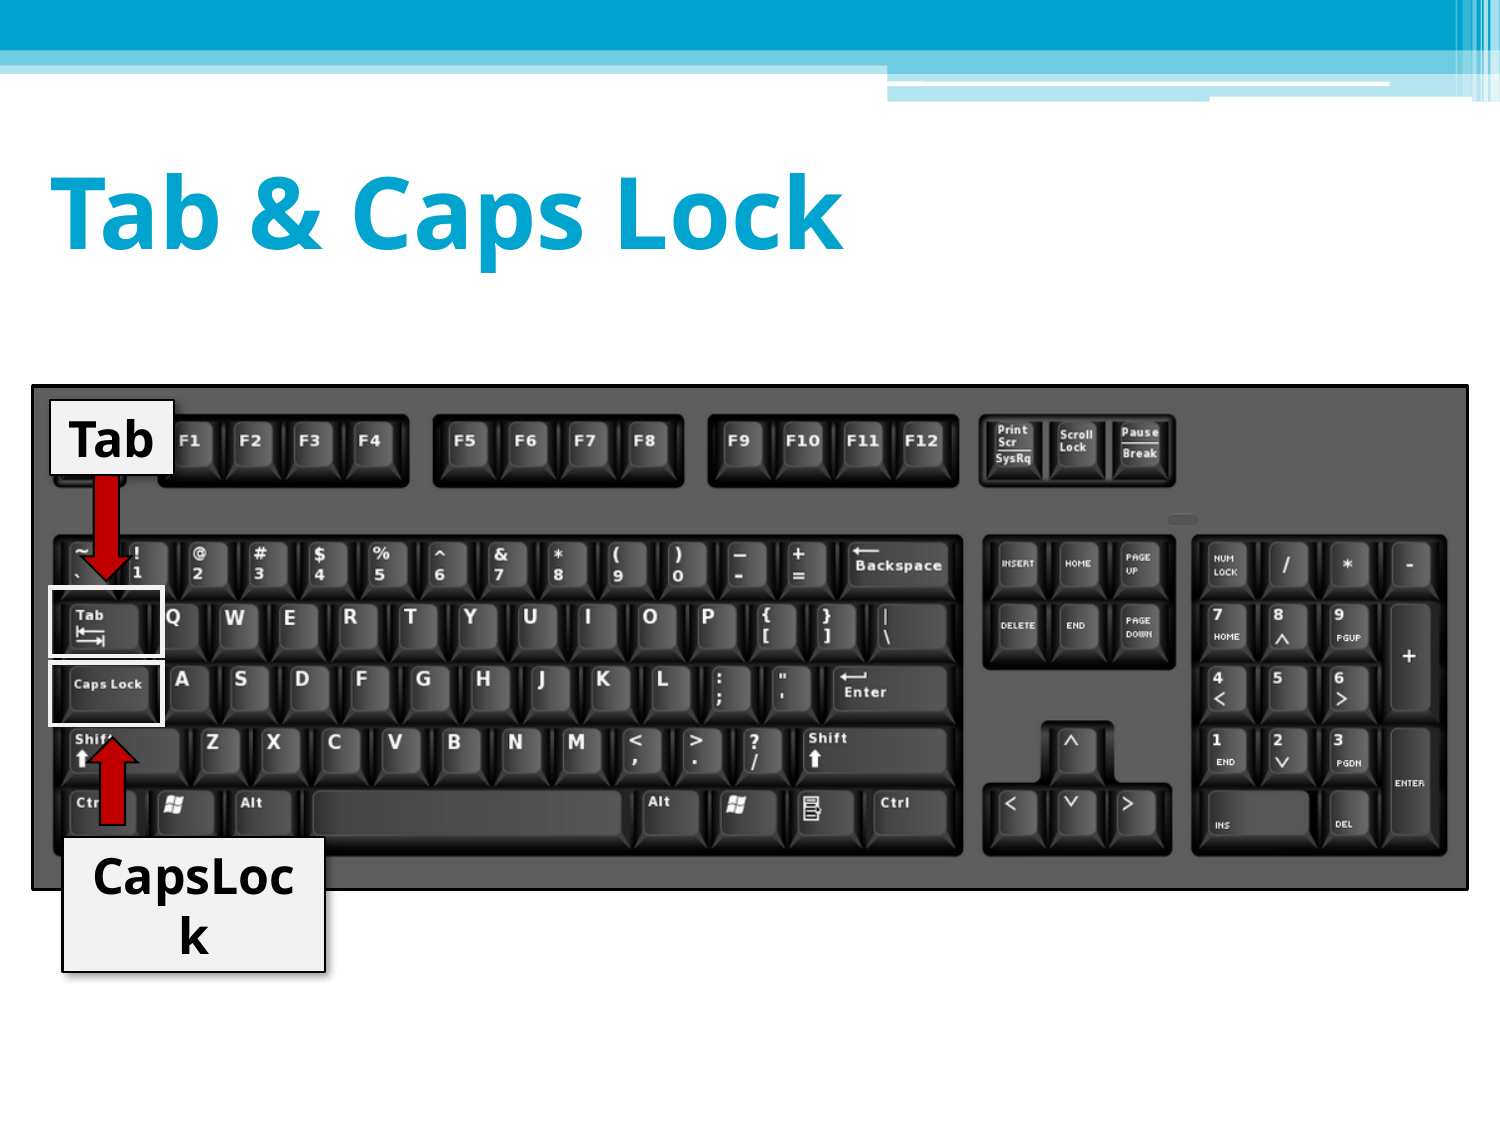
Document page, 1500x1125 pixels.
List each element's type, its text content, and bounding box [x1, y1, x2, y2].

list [34, 387, 1466, 888]
text_box CapsLock [62, 888, 325, 973]
title Tab & Caps Lock [34, 121, 1385, 297]
